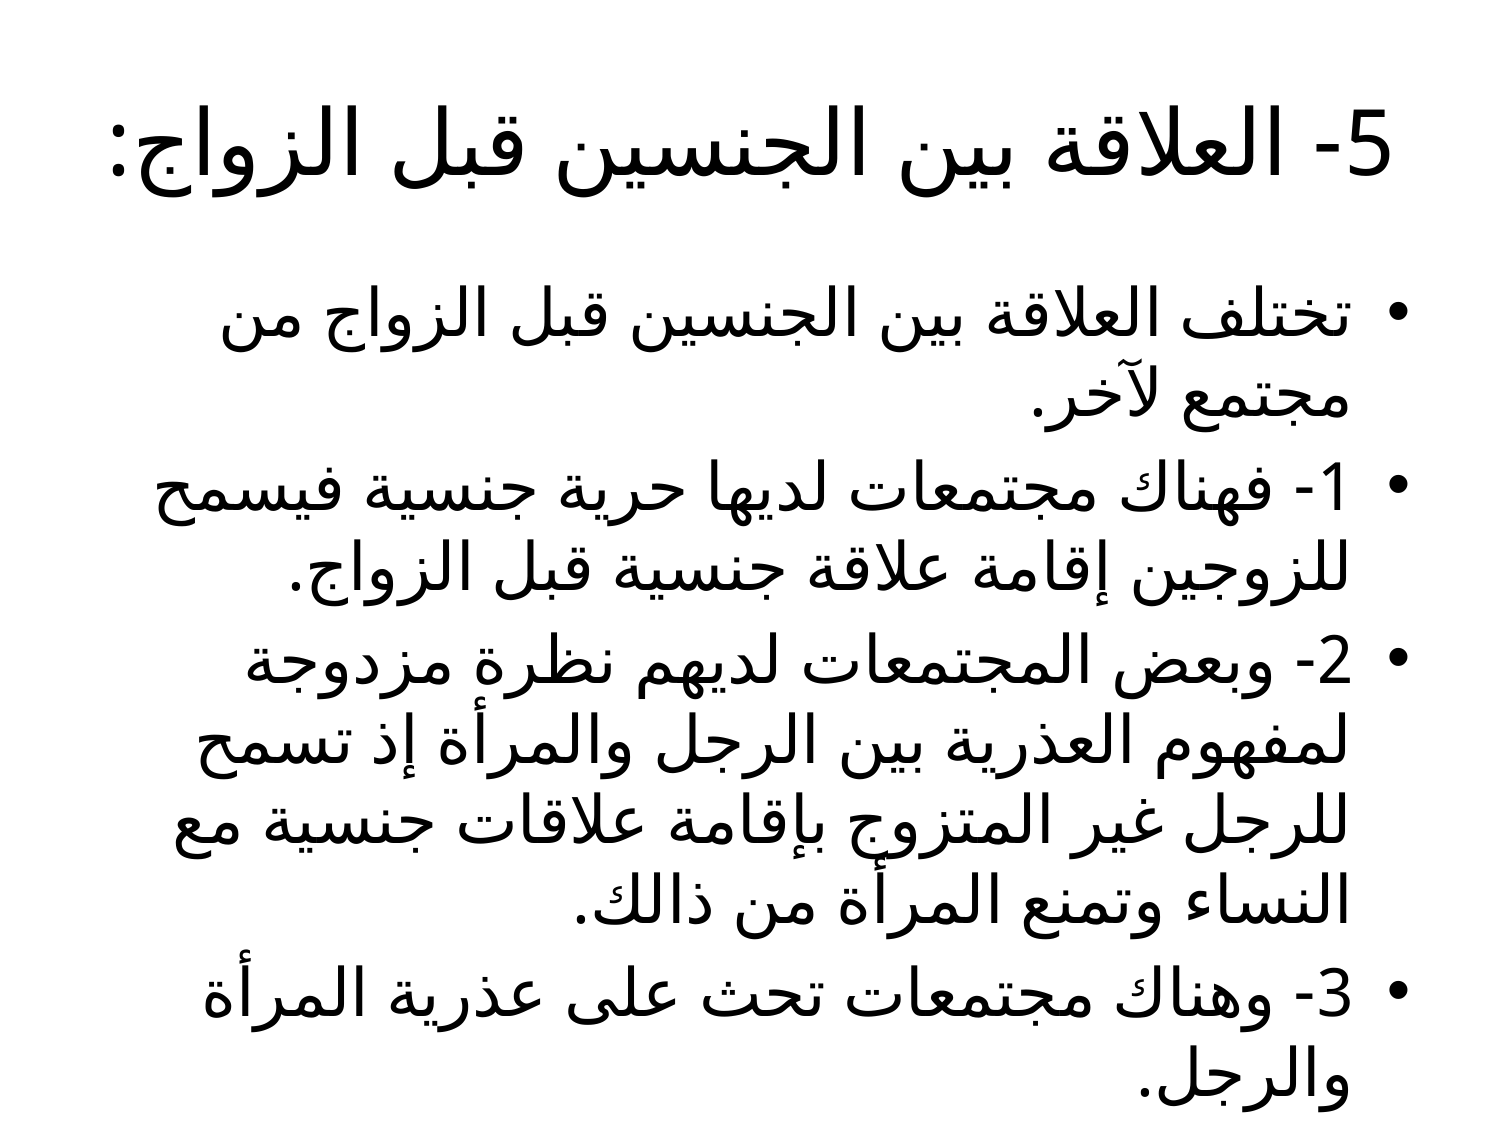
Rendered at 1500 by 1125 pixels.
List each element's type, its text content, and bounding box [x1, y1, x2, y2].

list تختلف العلاقة بين الجنسين قبل الزواج من مجتمع لآخر. 1- فهناك مجتمعات لديها حرية جنسية فيسمح للزوجين إقامة علاقة جنسية قبل الزواج. 2- وبعض المجتمعات لديهم نظرة مزدوجة لمفهوم العذرية بين الرجل والمرأة إذ تسمح للرجل غير المتزوج بإقامة علاقات جنسية مع النساء وتمنع المرأة من ذالك. 3- وهناك مجتمعات تحث على عذرية المرأة والرجل. [75, 262, 1425, 1005]
title 5- العلاقة بين الجنسين قبل الزواج: [75, 45, 1425, 233]
